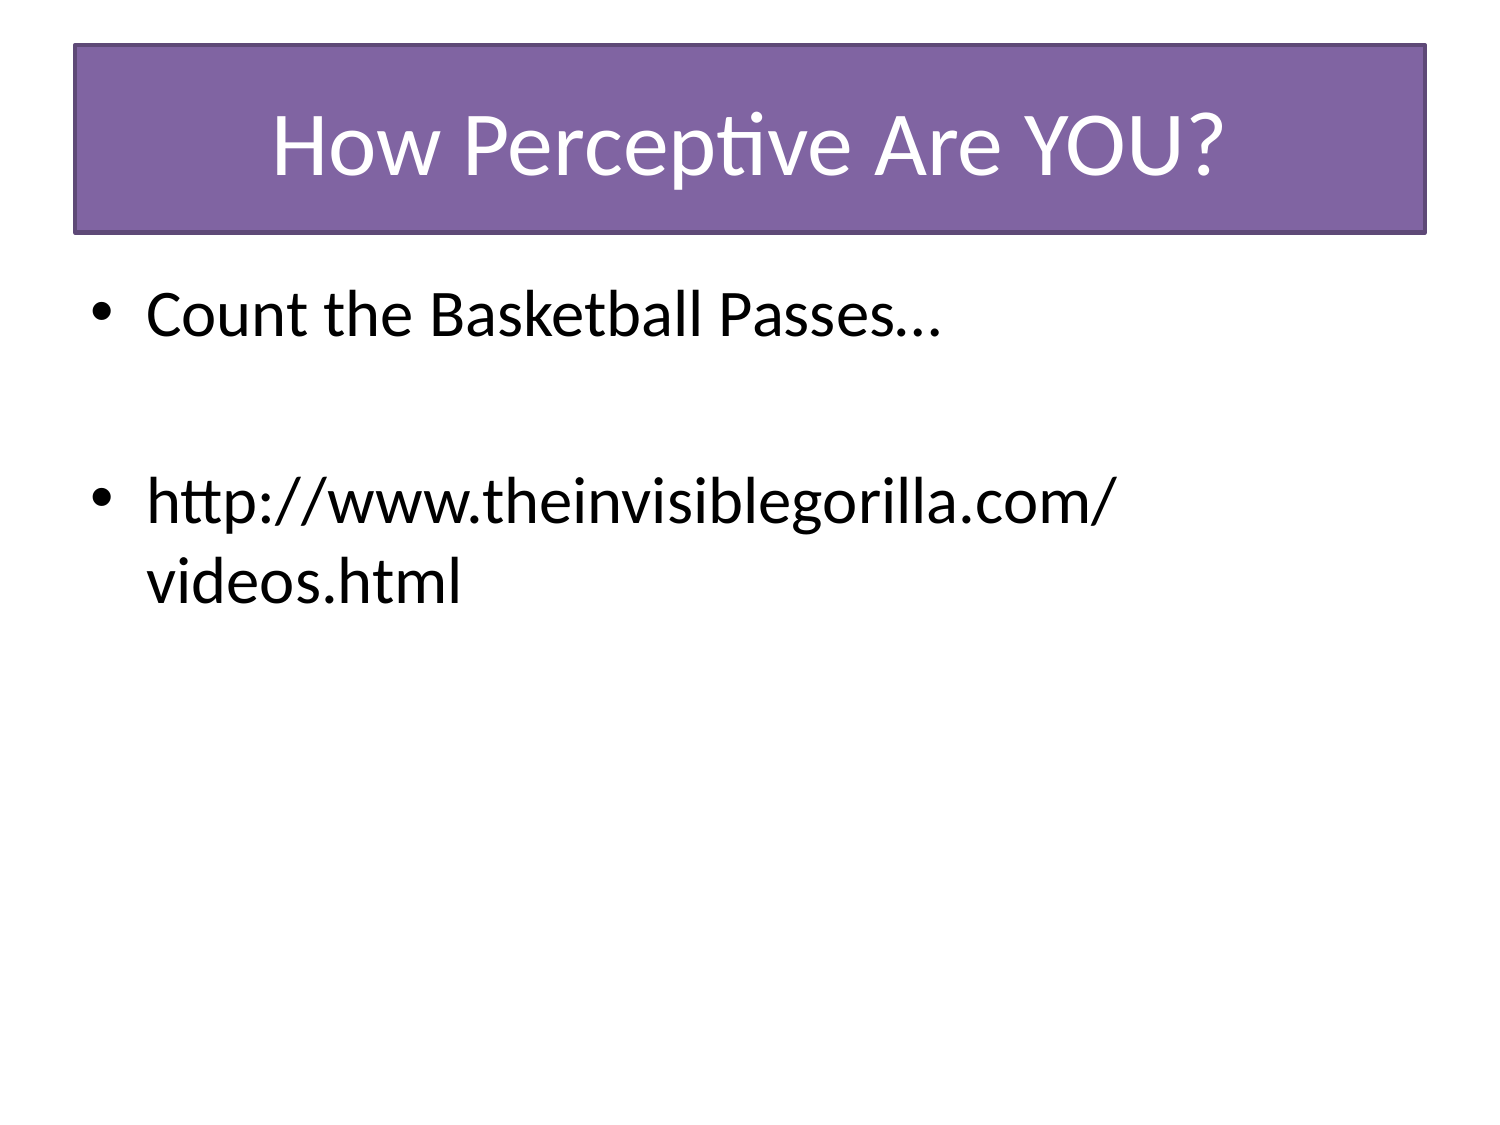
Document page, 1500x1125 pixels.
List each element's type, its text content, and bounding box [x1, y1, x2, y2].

title How Perceptive Are YOU? [73, 43, 1427, 235]
list Count the Basketball Passes… http://www.theinvisiblegorilla.com/videos.html [75, 262, 1425, 1005]
